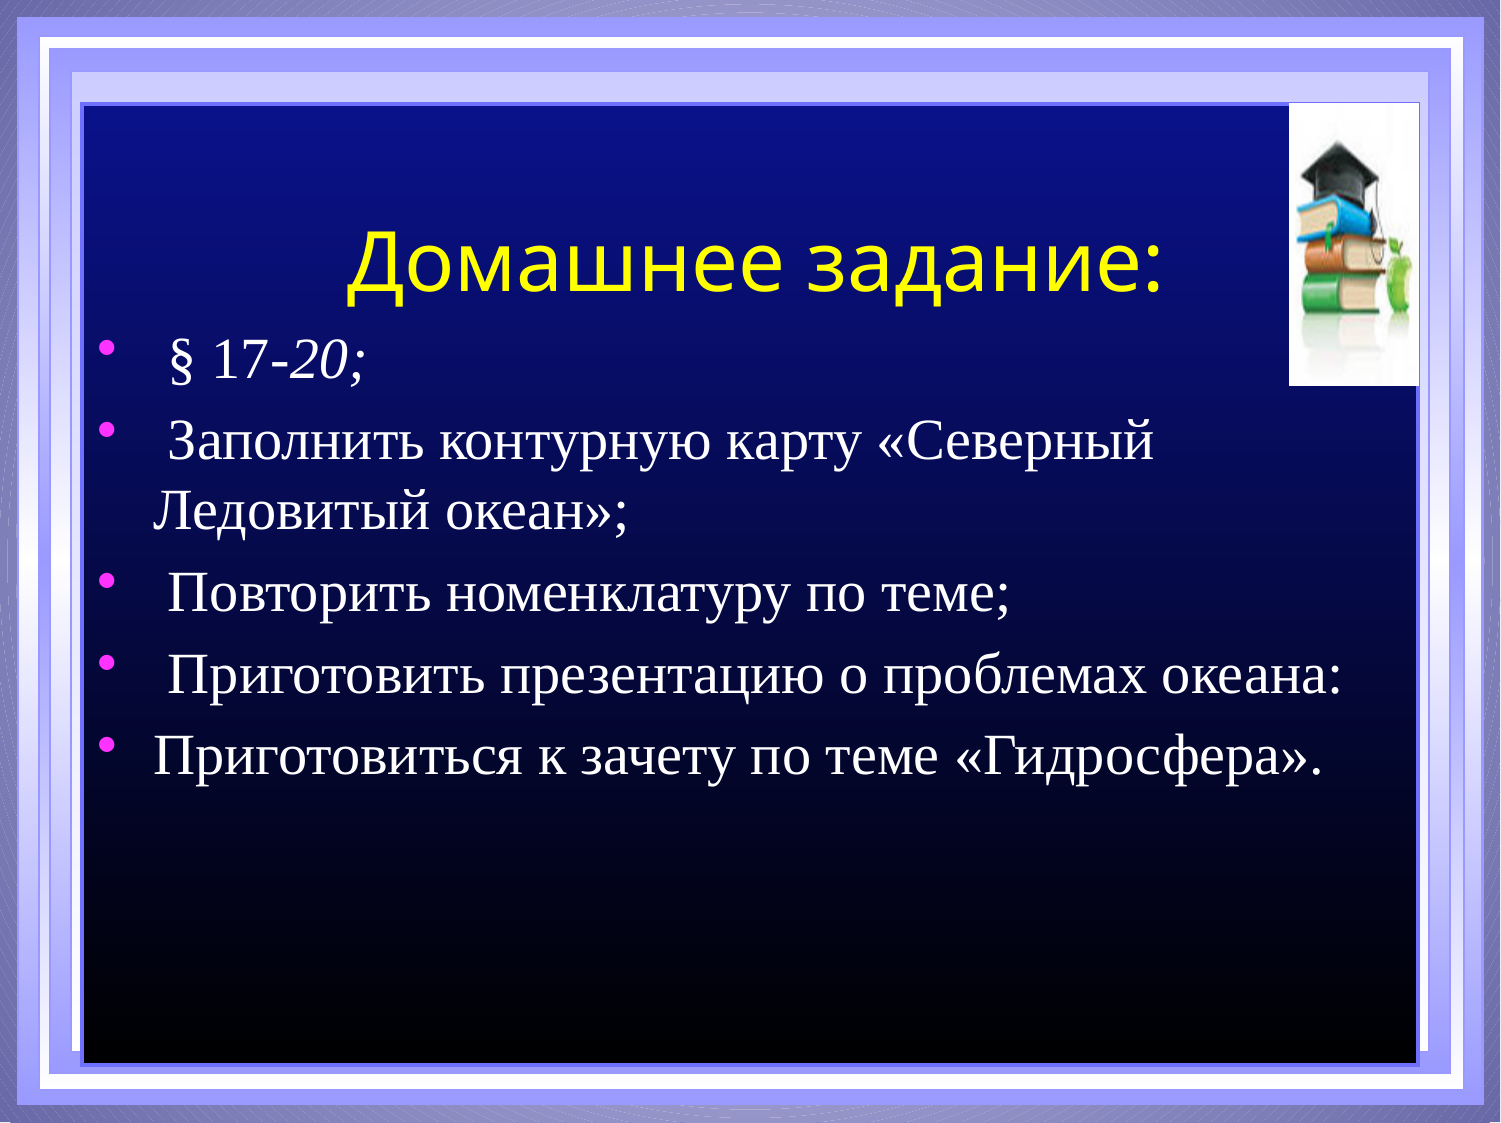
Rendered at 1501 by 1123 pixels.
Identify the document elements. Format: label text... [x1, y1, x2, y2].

picture [1289, 103, 1419, 386]
list Домашнее задание: § 17-20; Заполнить контурную карту «Северный Ледовитый океан»; Повторить номенклатуру по теме; Приготовить презентацию о проблемах океана: Приготовиться к зачету по теме «Гидросфера». [81, 103, 1419, 1066]
